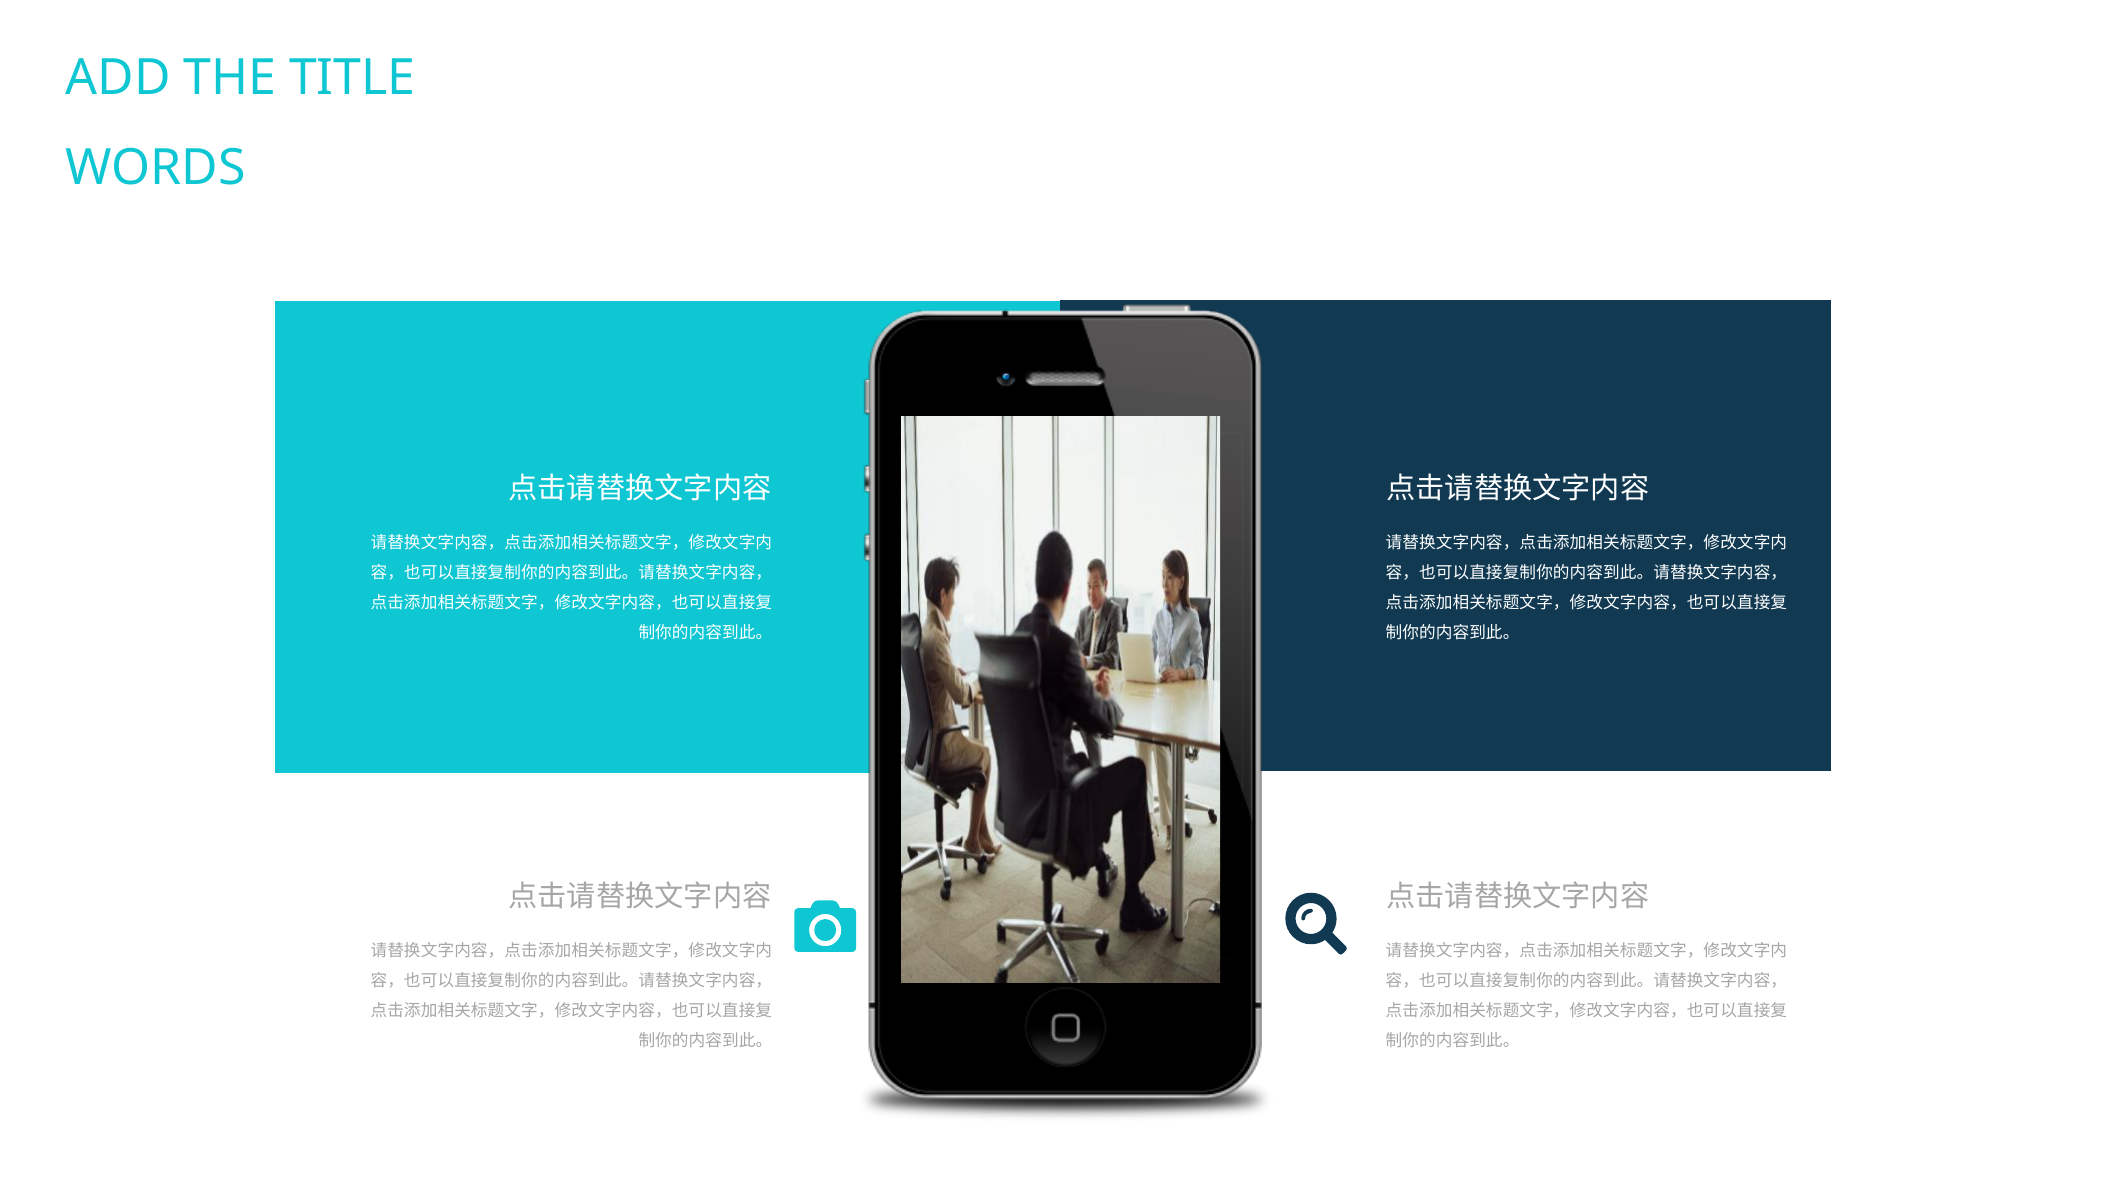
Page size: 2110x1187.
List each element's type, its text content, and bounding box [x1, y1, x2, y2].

text_box [794, 900, 857, 952]
text_box ADD THE TITLE WORDS [50, 7, 583, 202]
text_box 请替换文字内容，点击添加相关标题文字，修改文字内容，也可以直接复制你的内容到此。请替换文字内容，点击添加相关标题文字，修改文字内容，也可以直接复制你的内容到此。 [344, 921, 789, 1058]
text_box [274, 300, 849, 773]
text_box 请替换文字内容，点击添加相关标题文字，修改文字内容，也可以直接复制你的内容到此。请替换文字内容，点击添加相关标题文字，修改文字内容，也可以直接复制你的内容到此。 [1369, 921, 1814, 1058]
text_box 请替换文字内容，点击添加相关标题文字，修改文字内容，也可以直接复制你的内容到此。请替换文字内容，点击添加相关标题文字，修改文字内容，也可以直接复制你的内容到此。 [1369, 514, 1814, 651]
text_box 点击请替换文字内容 [1370, 869, 1667, 921]
text_box 点击请替换文字内容 [1370, 461, 1667, 513]
text_box 点击请替换文字内容 [491, 461, 788, 513]
text_box 请替换文字内容，点击添加相关标题文字，修改文字内容，也可以直接复制你的内容到此。请替换文字内容，点击添加相关标题文字，修改文字内容，也可以直接复制你的内容到此。 [344, 514, 789, 651]
text_box [900, 415, 1221, 984]
text_box [849, 238, 1282, 1154]
text_box [1282, 300, 1832, 772]
text_box [1285, 892, 1347, 955]
text_box 点击请替换文字内容 [491, 869, 788, 921]
